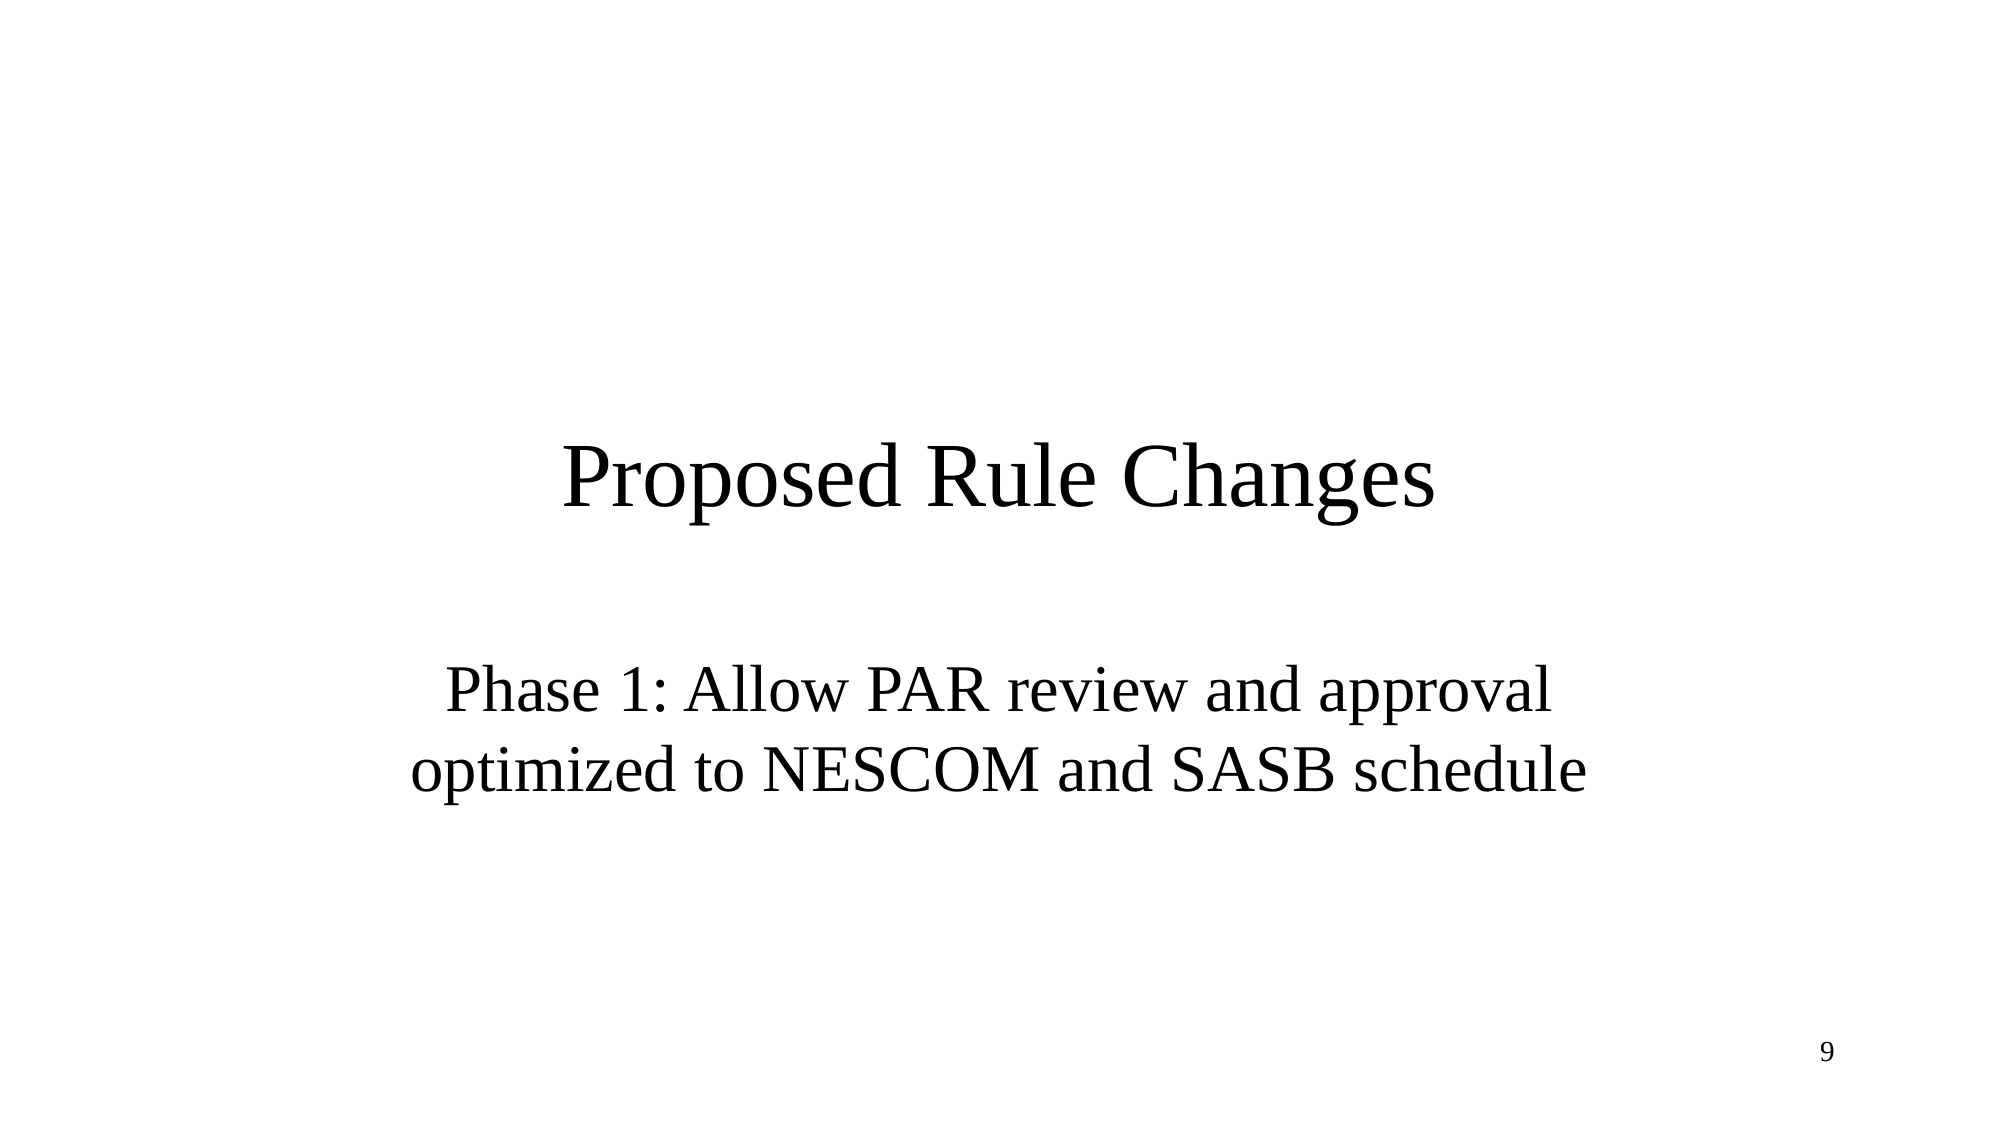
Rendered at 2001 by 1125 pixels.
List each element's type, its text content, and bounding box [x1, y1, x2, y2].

title Proposed Rule Changes [149, 349, 1851, 591]
slide_number 9 [1433, 1024, 1851, 1101]
subtitle Phase 1: Allow PAR review and approval optimized to NESCOM and SASB schedule [299, 637, 1701, 926]
